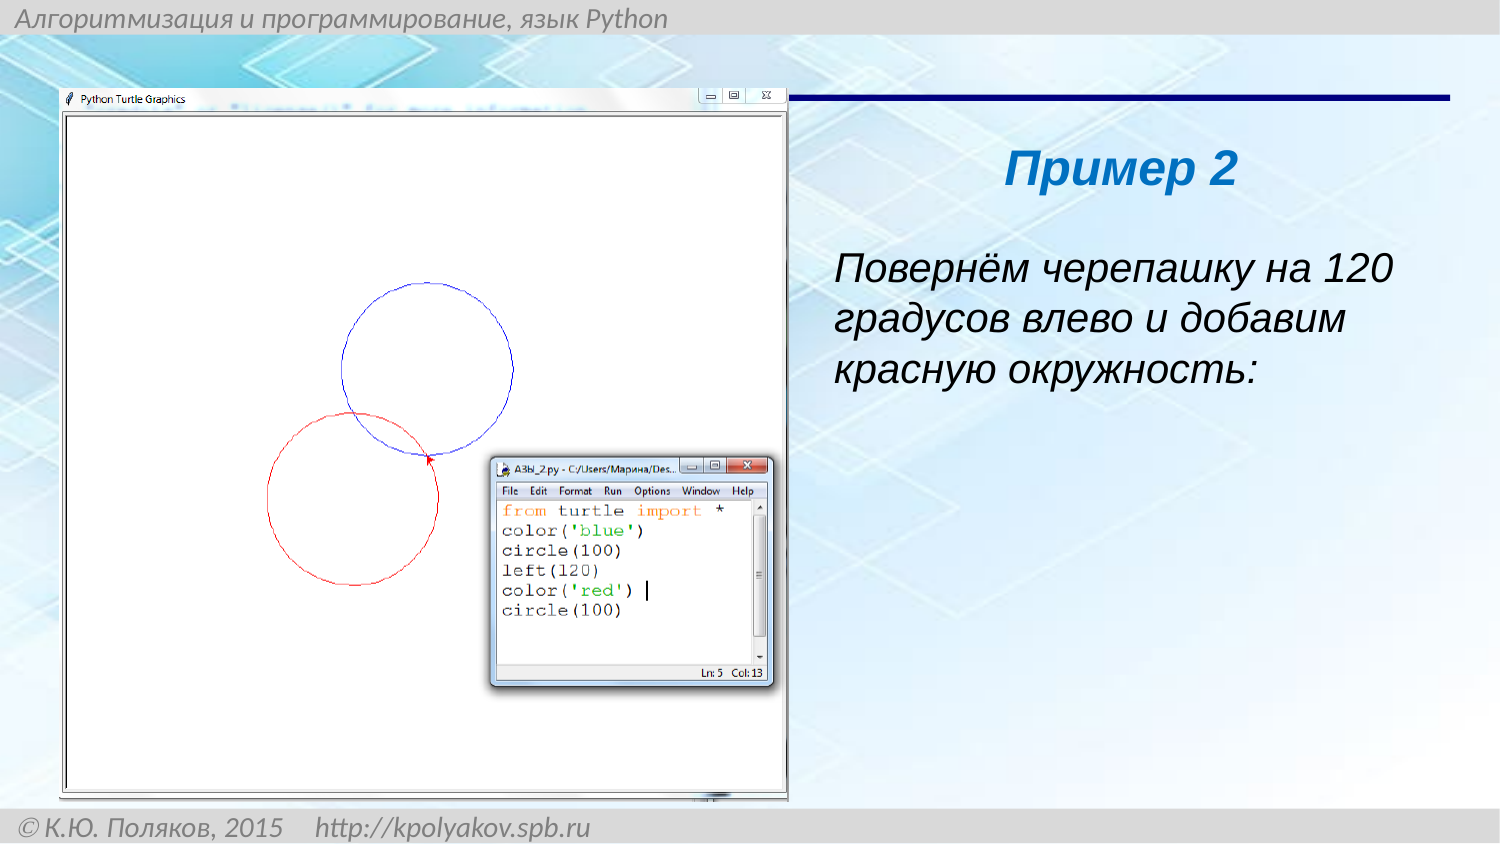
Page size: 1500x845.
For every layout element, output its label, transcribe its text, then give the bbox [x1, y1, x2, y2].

picture [0, 35, 1500, 808]
text_box Пример 2 [802, 129, 1441, 201]
text_box Повернём черепашку на 120 градусов влево и добавим красную окружность: [819, 233, 1441, 399]
